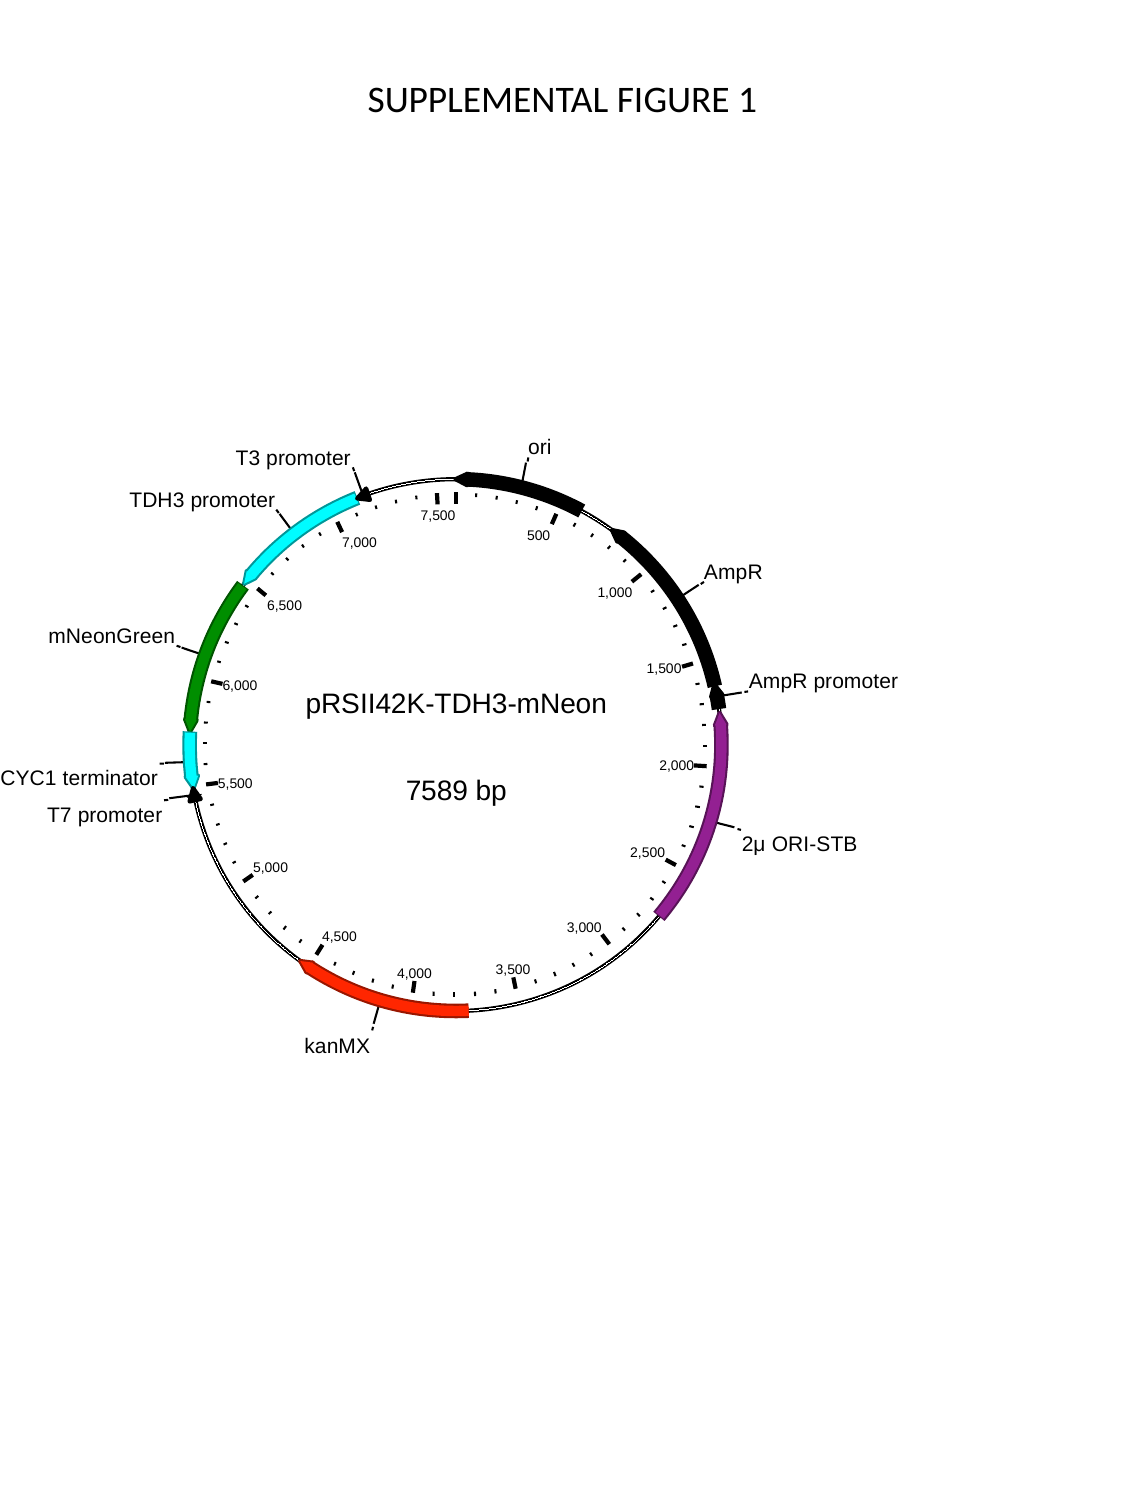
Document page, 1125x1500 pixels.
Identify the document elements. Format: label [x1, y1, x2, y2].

text_box [47, 801, 163, 827]
text_box [304, 1032, 371, 1058]
text_box [352, 67, 773, 128]
text_box [129, 486, 276, 512]
text_box [703, 558, 764, 585]
text_box [0, 763, 159, 790]
text_box [48, 622, 176, 648]
text_box [235, 444, 352, 470]
text_box [748, 667, 899, 694]
text_box [741, 830, 859, 857]
text_box [185, 472, 727, 1012]
text_box [528, 433, 552, 459]
